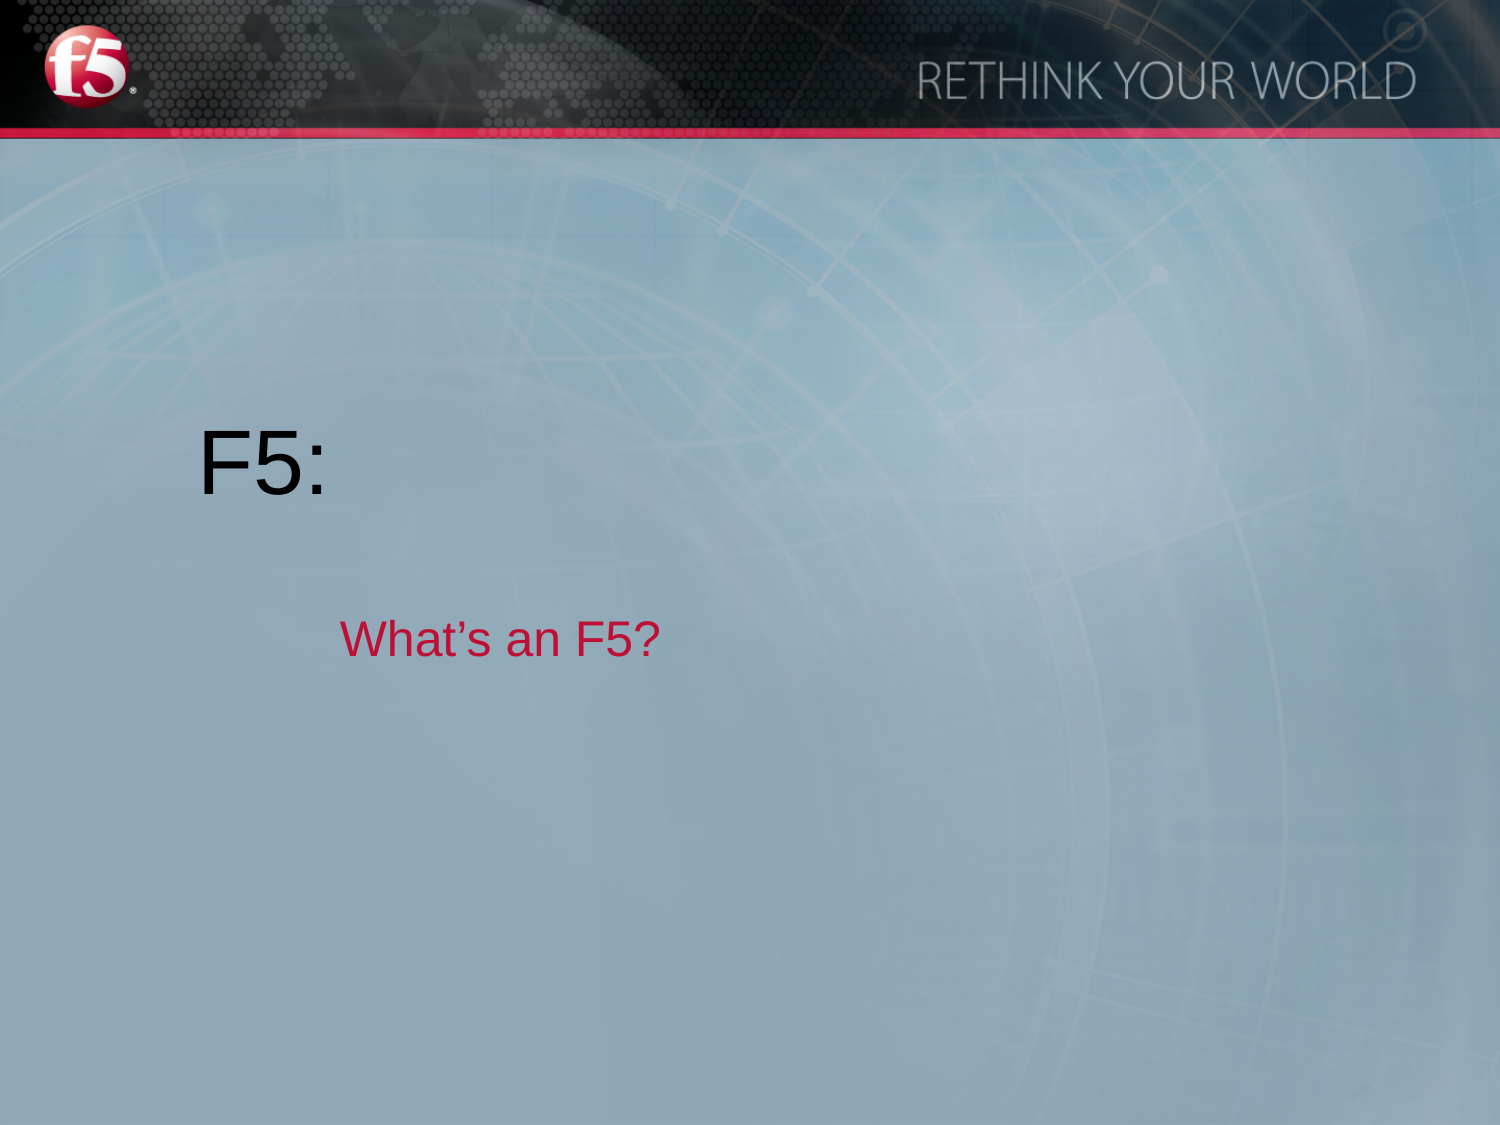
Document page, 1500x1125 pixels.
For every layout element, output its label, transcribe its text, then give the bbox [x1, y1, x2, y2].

title F5: [197, 402, 1338, 626]
picture [0, 0, 1500, 1125]
text_box What’s an F5? [324, 599, 1475, 674]
